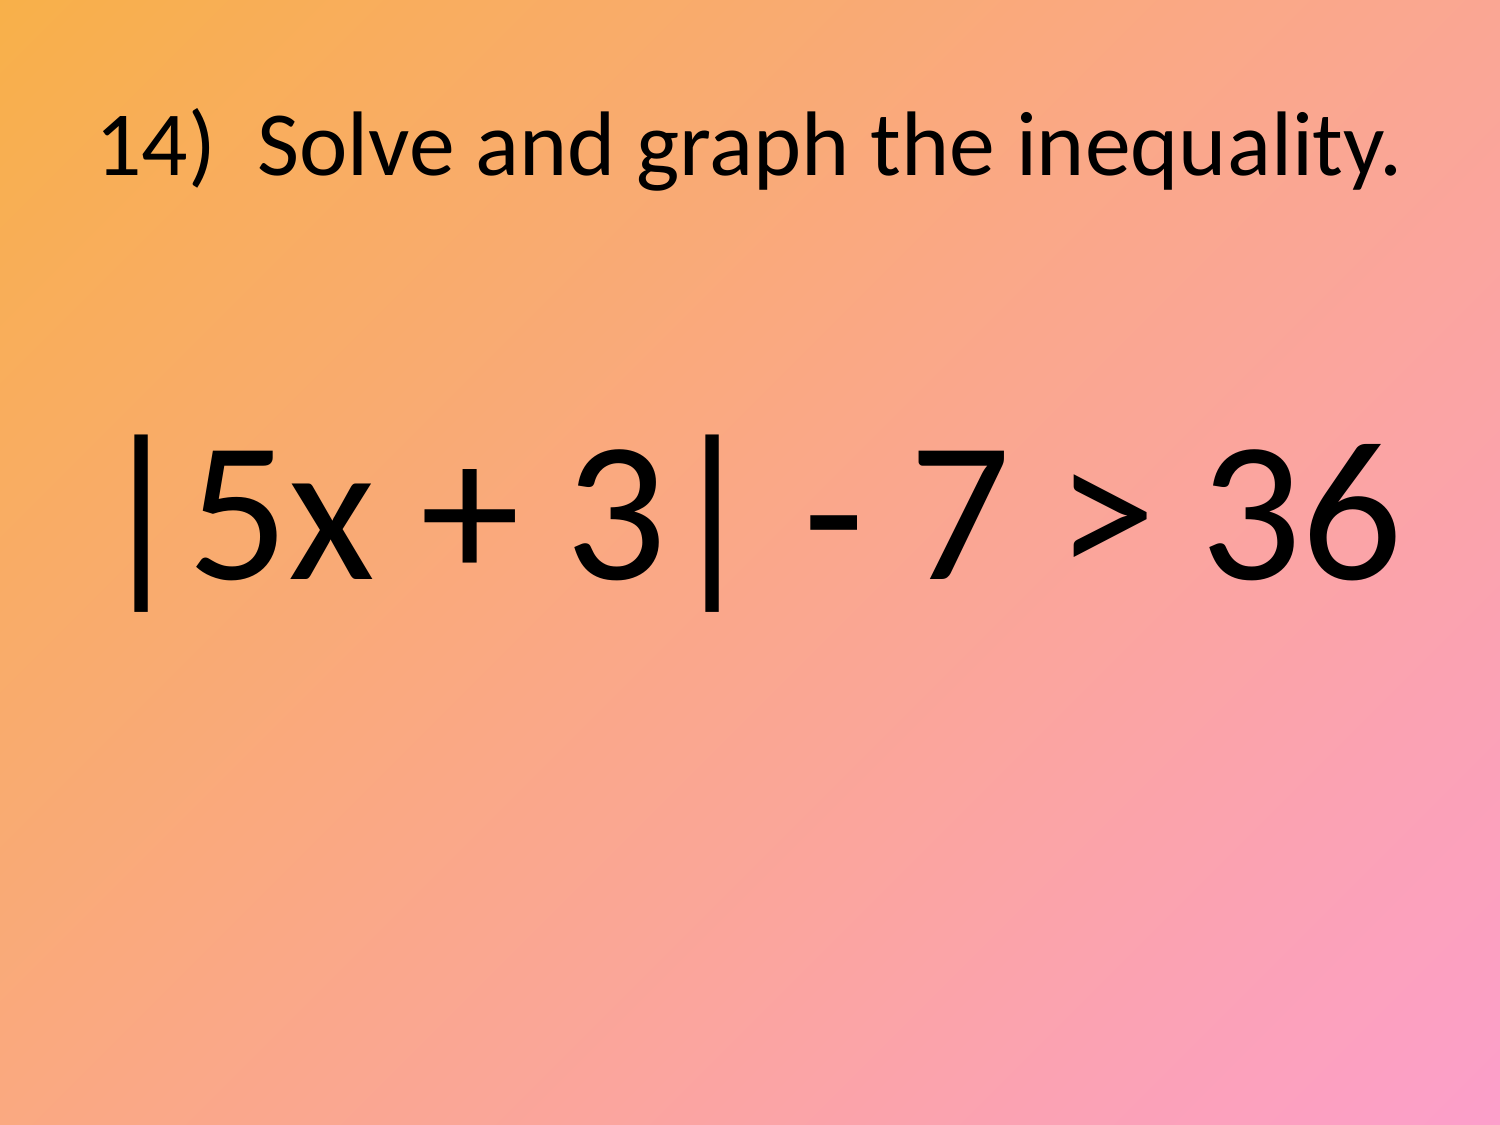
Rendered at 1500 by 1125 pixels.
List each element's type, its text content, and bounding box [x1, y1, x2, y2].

title 14) Solve and graph the inequality. [74, 44, 1426, 233]
list |5x + 3| - 7 > 36 [74, 262, 1426, 1006]
